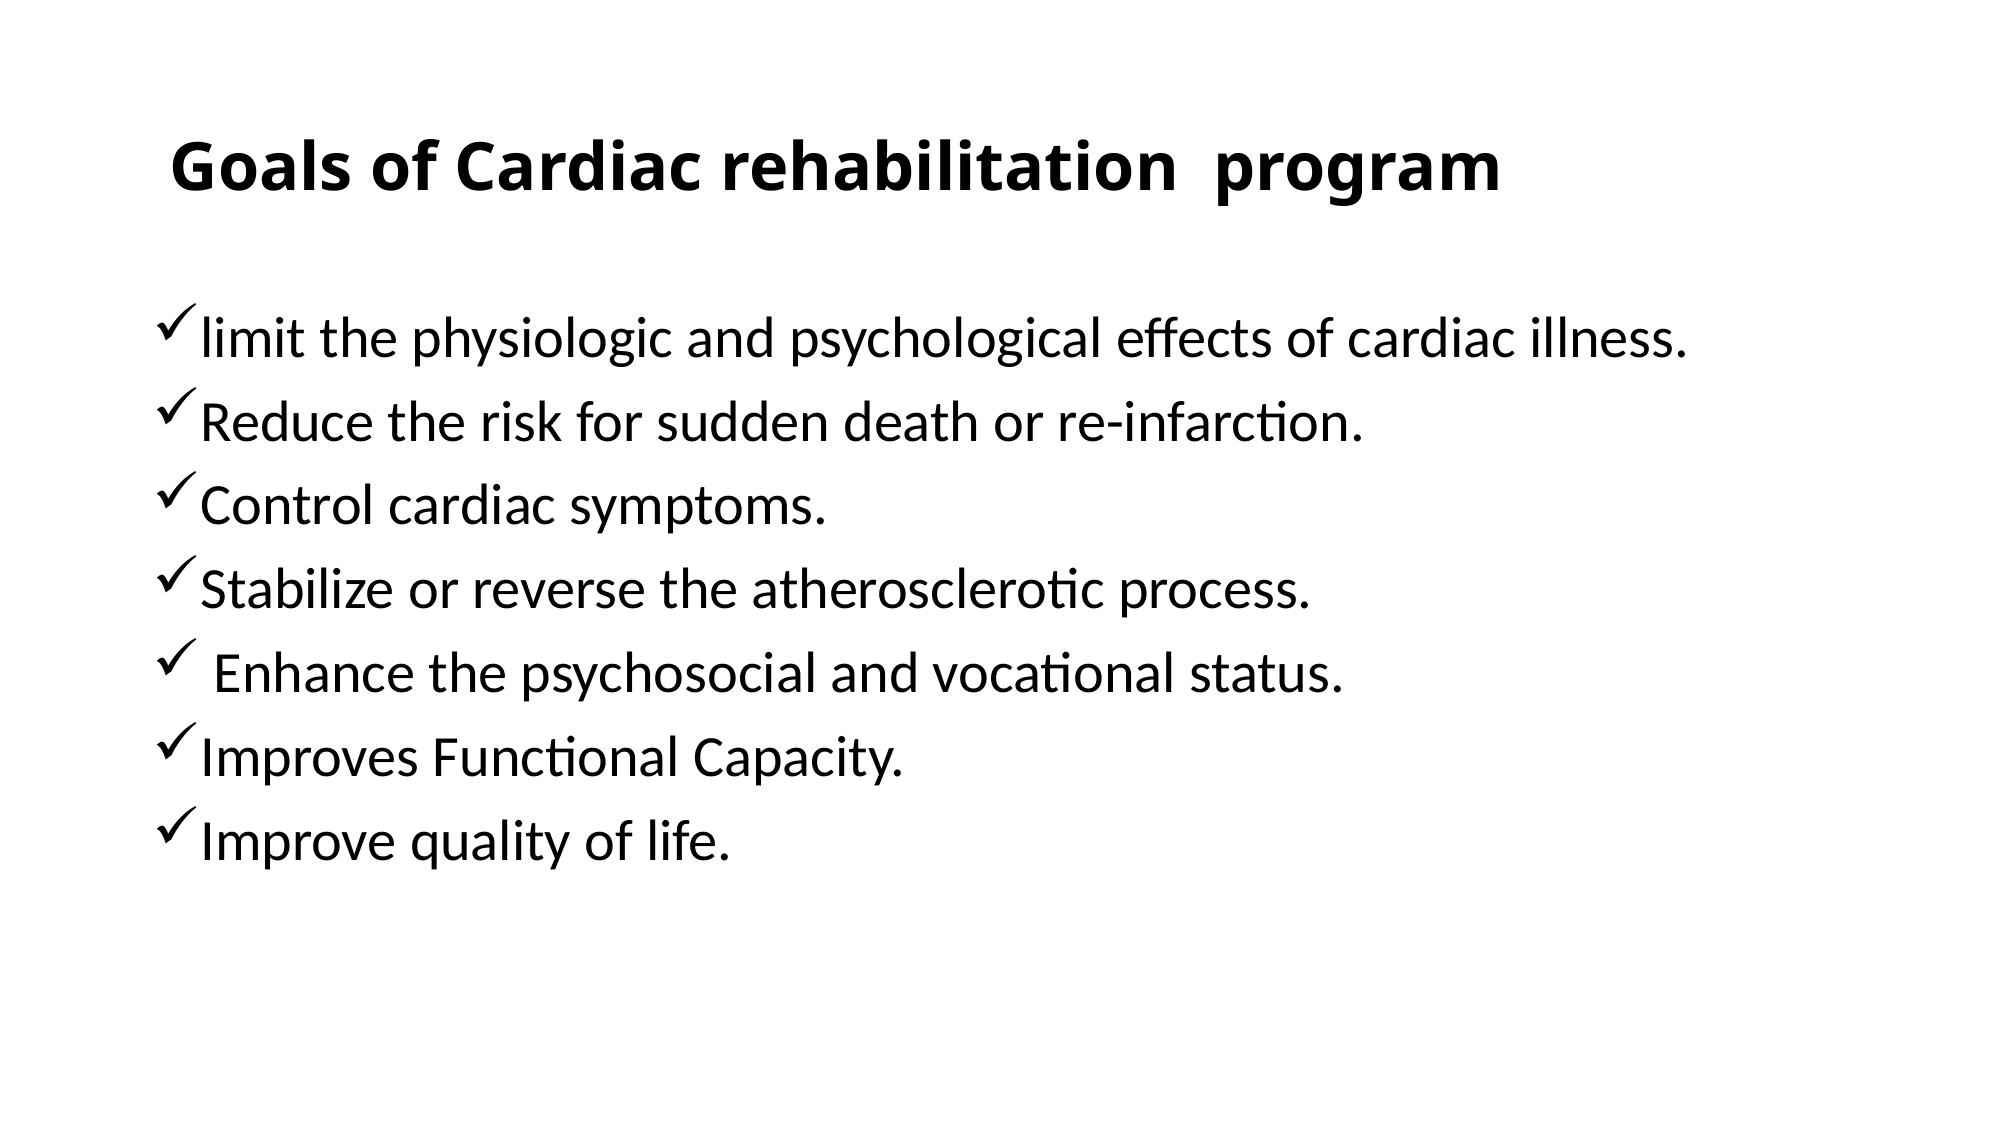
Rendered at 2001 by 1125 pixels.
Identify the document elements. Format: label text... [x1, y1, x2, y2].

title Goals of Cardiac rehabilitation program [137, 59, 1863, 278]
list limit the physiologic and psychological effects of cardiac illness. Reduce the risk for sudden death or re-infarction. Control cardiac symptoms. Stabilize or reverse the atherosclerotic process. Enhance the psychosocial and vocational status. Improves Functional Capacity. Improve quality of life. [137, 299, 1863, 1014]
